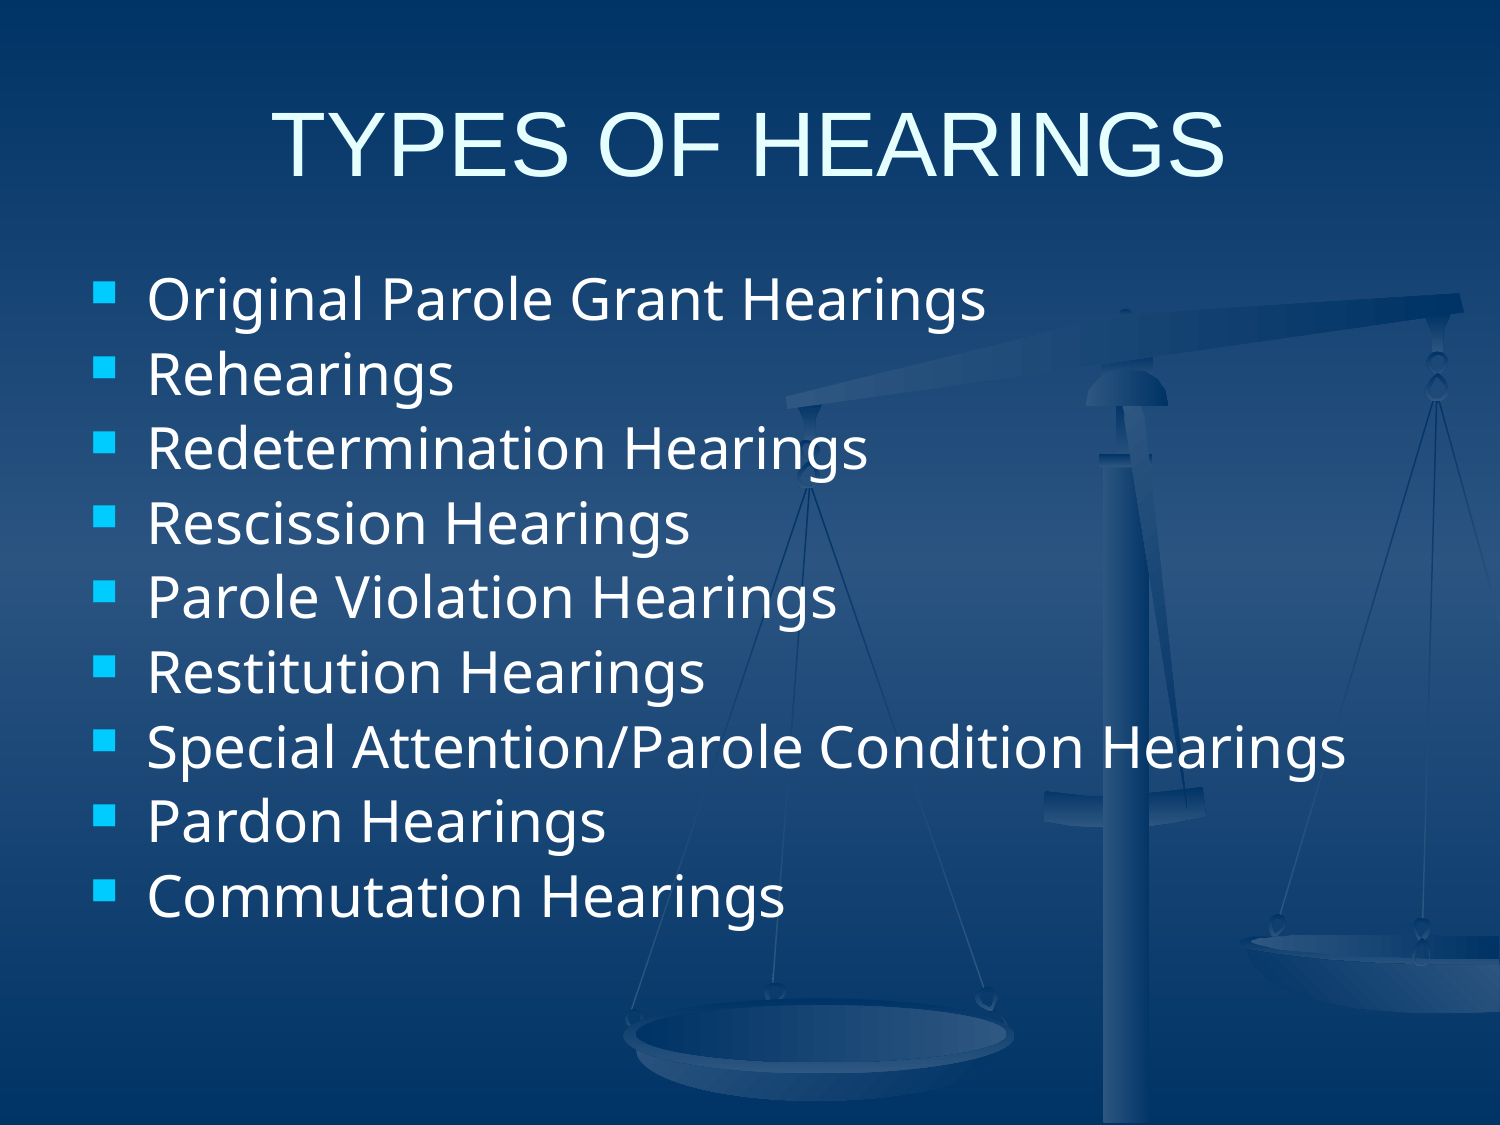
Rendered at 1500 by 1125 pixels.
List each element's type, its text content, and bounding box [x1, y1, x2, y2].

list Original Parole Grant Hearings Rehearings Redetermination Hearings Rescission Hearings Parole Violation Hearings Restitution Hearings Special Attention/Parole Condition Hearings Pardon Hearings Commutation Hearings [74, 262, 1426, 1006]
title TYPES OF HEARINGS [74, 45, 1426, 234]
